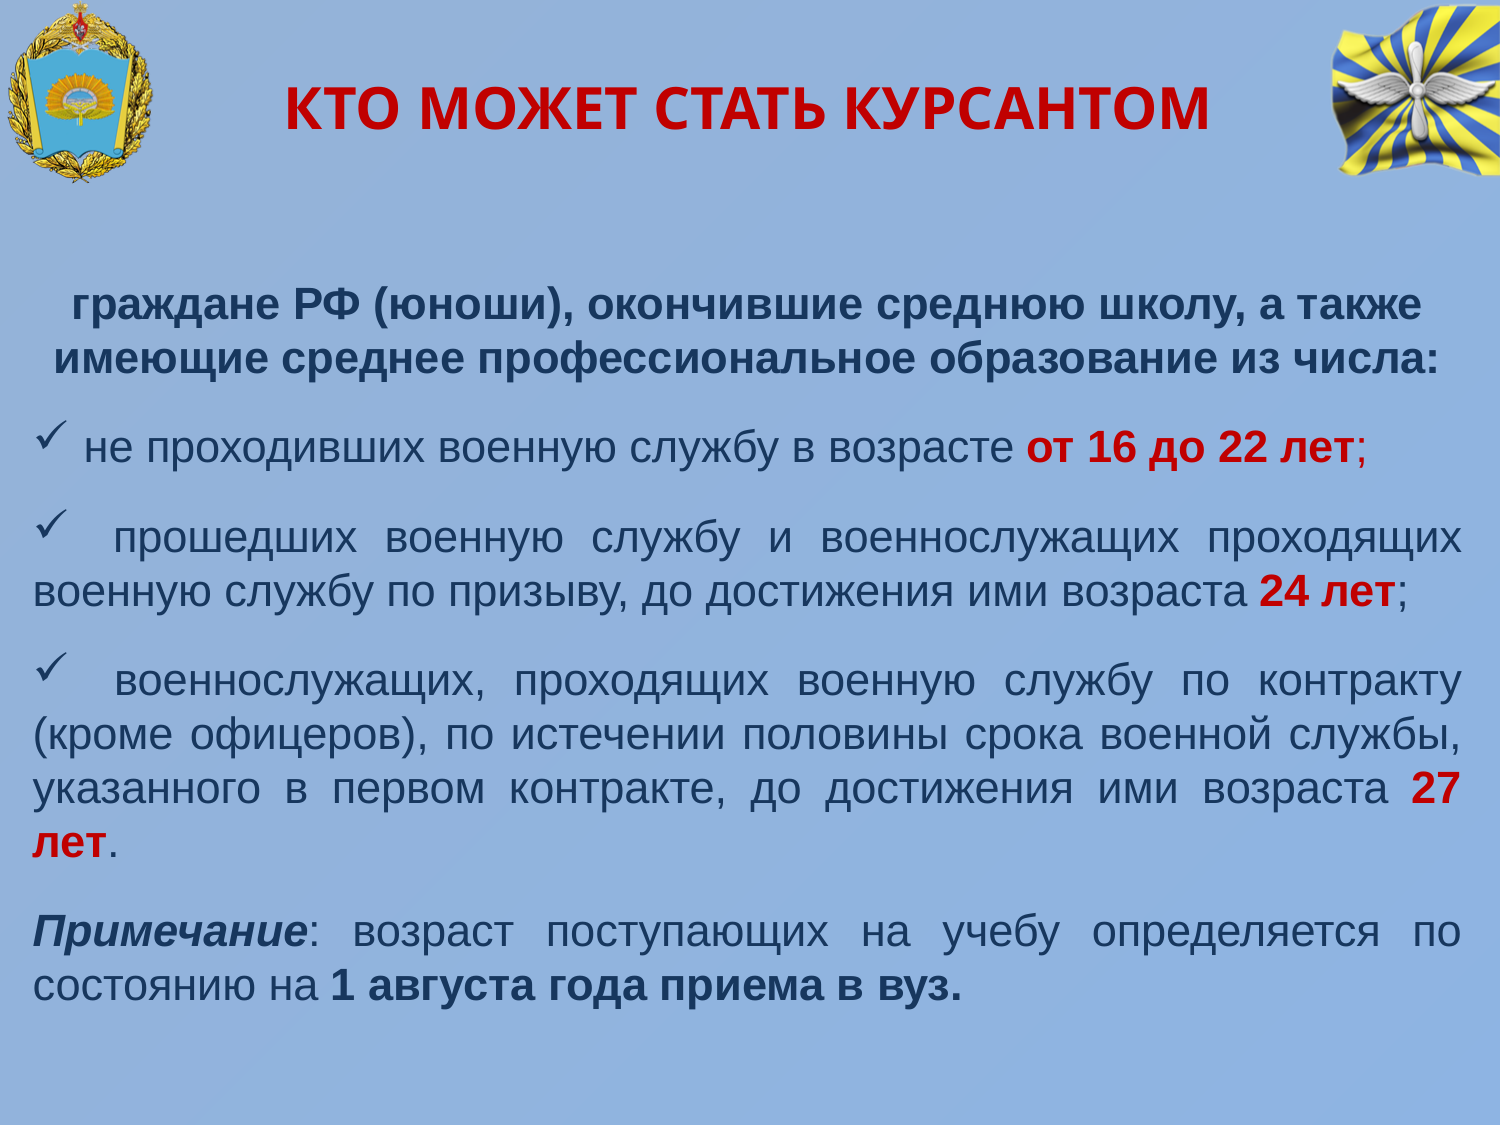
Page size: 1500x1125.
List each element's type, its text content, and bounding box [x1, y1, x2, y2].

text_box граждане РФ (юноши), окончившие среднюю школу, а также имеющие среднее профессиональное образование из числа: не проходивших военную службу в возрасте от 16 до 22 лет; прошедших военную службу и военнослужащих проходящих военную службу по призыву, до достижения ими возраста 24 лет; военнослужащих, проходящих военную службу по контракту (кроме офицеров), по истечении половины срока военной службы, указанного в первом контракте, до достижения ими возраста 27 лет. Примечание: возраст поступающих на учебу определяется по состоянию на 1 августа года приема в вуз. [17, 267, 1477, 1024]
picture [4, 0, 1500, 185]
